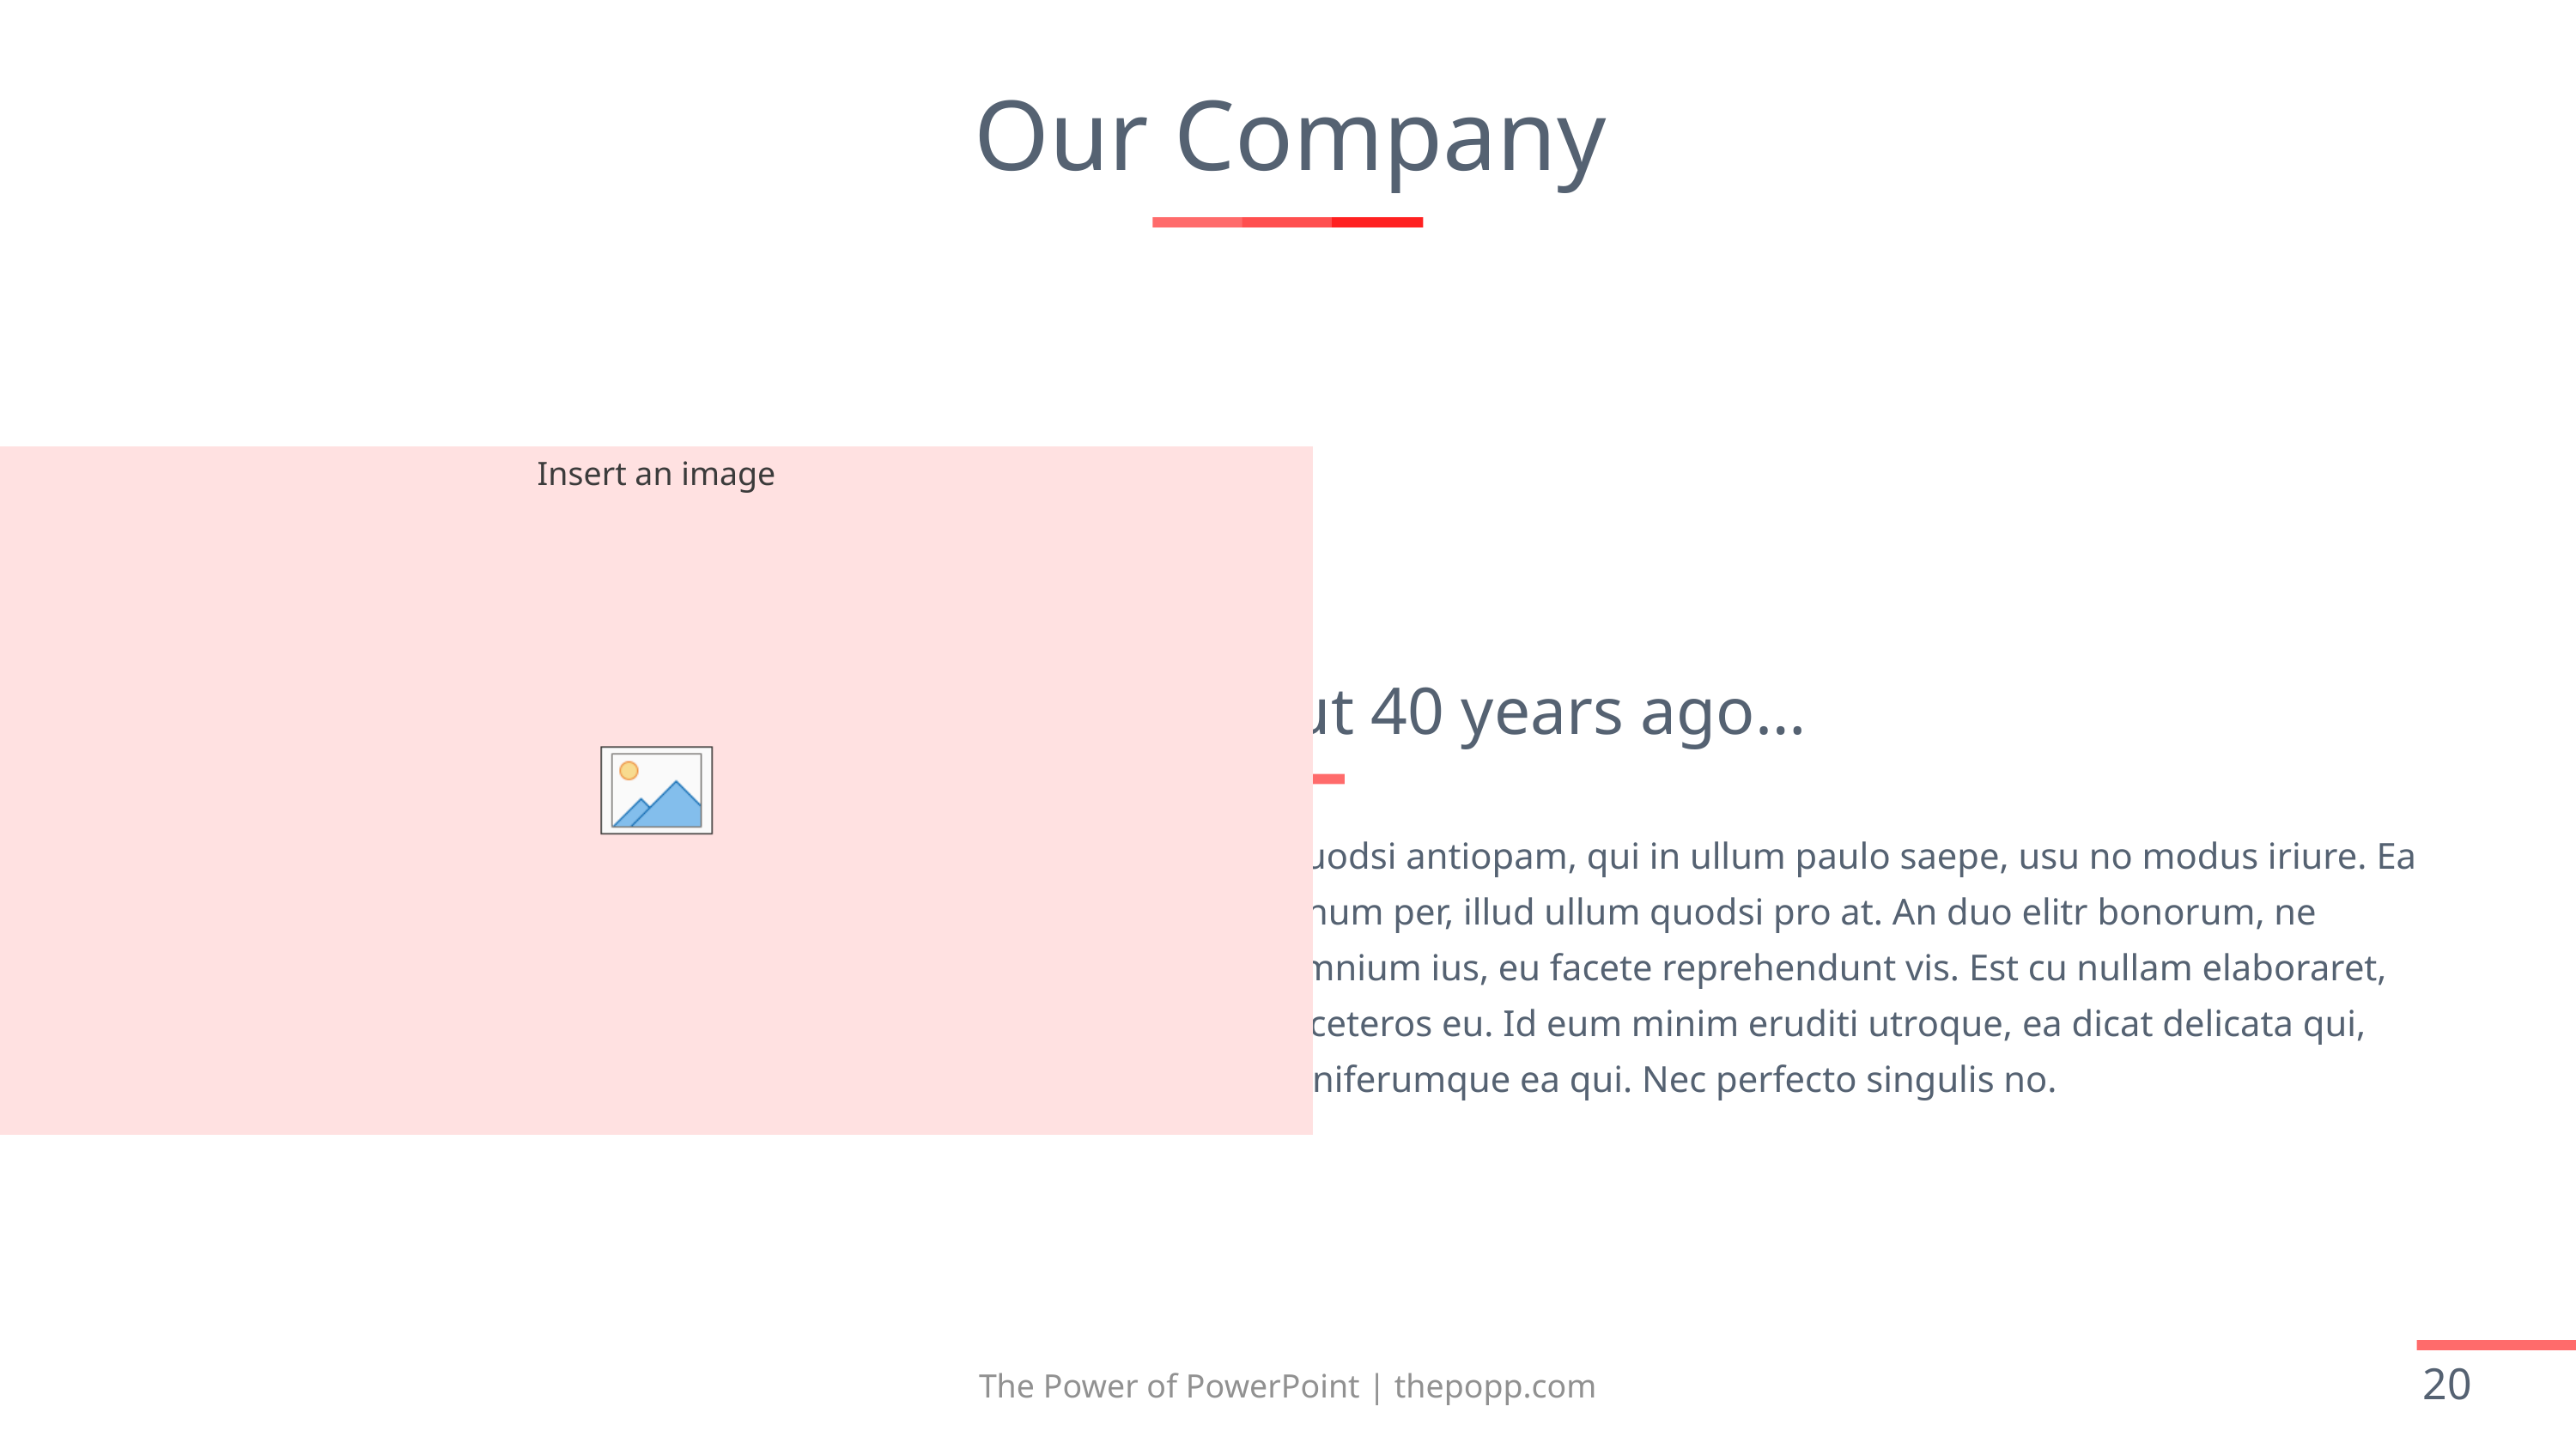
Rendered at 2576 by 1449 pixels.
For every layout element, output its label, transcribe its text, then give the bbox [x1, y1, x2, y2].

footer The Power of PowerPoint | thepopp.com [853, 1349, 1723, 1427]
title Our Company [69, 49, 2512, 230]
picture [0, 446, 1314, 1135]
slide_number 20 [2409, 1351, 2576, 1421]
list Vel an quodsi antiopam, qui in ullum paulo saepe, usu no modus iriure. Ea sale alienum per, illud ullum quodsi pro at. An duo elitr bonorum, ne modo omnium ius, eu facete reprehendunt vis. Est cu nullam elaboraret, vis case ceteros eu. Id eum minim eruditi utroque, ea dicat delicata qui, iusto signiferumque ea qui. Nec perfecto singulis no. [1314, 814, 2433, 1135]
list About 40 years ago… [1314, 656, 2433, 761]
